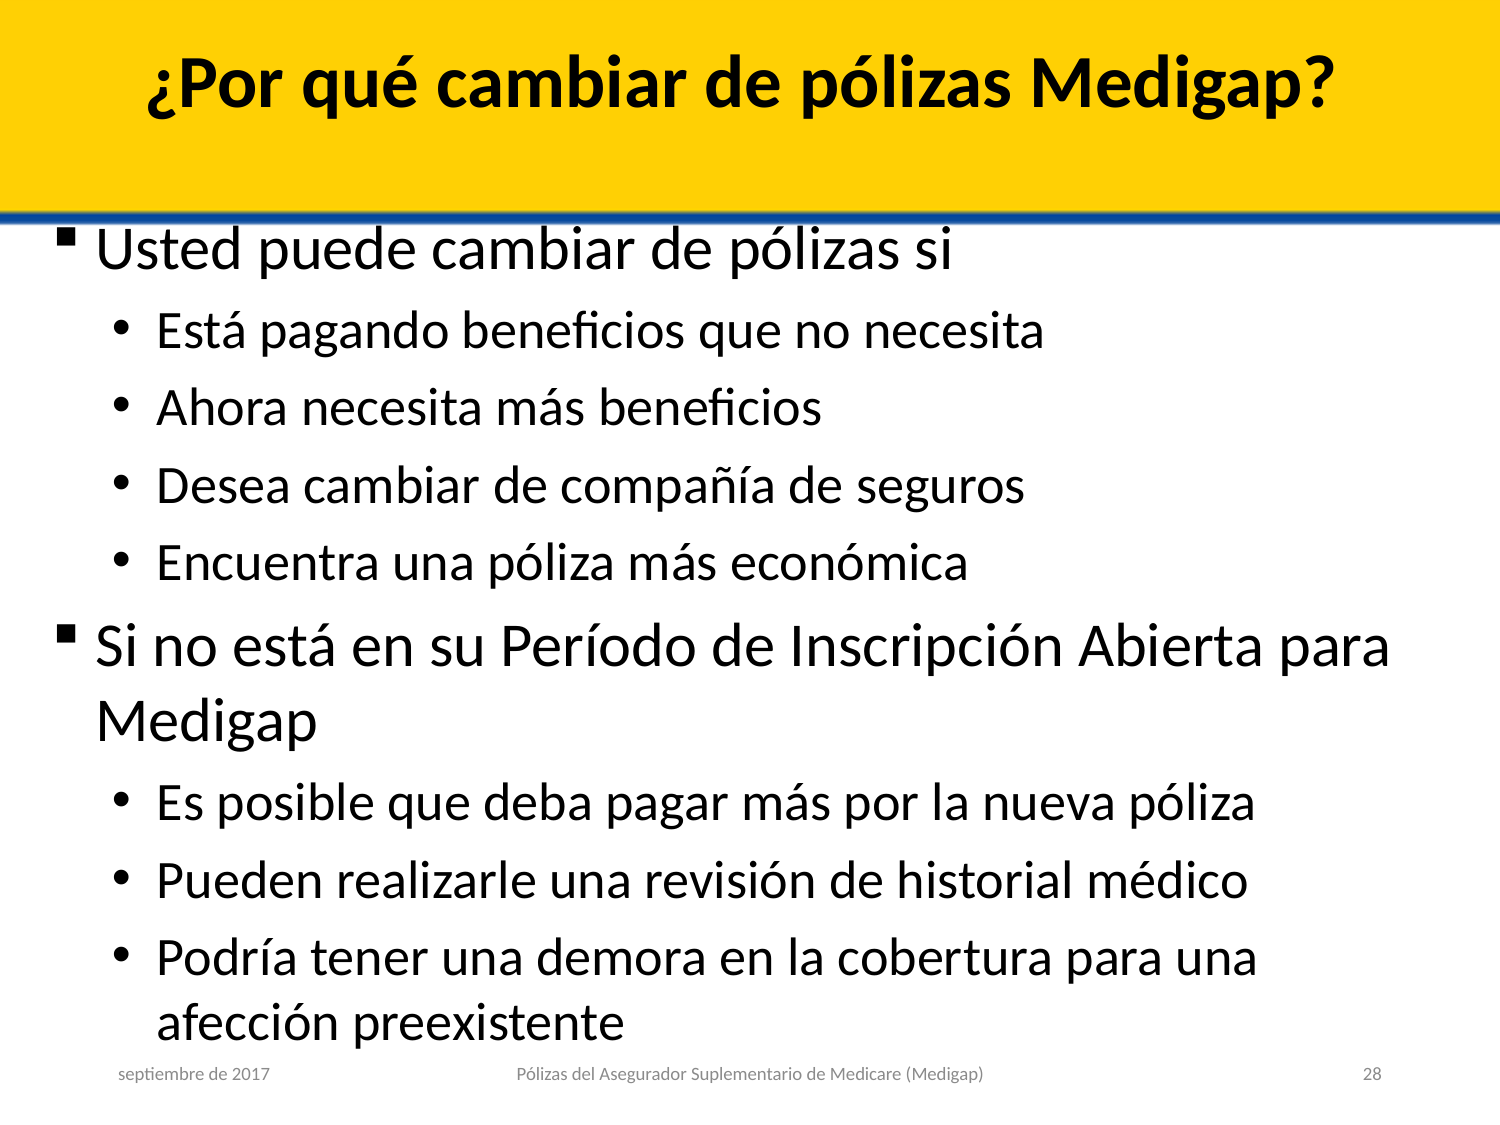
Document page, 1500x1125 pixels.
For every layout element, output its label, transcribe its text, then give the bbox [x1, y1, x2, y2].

title ¿Por qué cambiar de pólizas Medigap? [103, 0, 1397, 167]
footer Pólizas del Asegurador Suplementario de Medicare (Medigap) [496, 1042, 1004, 1103]
slide_number septiembre de 2017 [103, 1042, 441, 1103]
list Usted puede cambiar de pólizas si Está pagando beneficios que no necesita Ahora necesita más beneficios Desea cambiar de compañía de seguros Encuentra una póliza más económica Si no está en su Período de Inscripción Abierta para Medigap Es posible que deba pagar más por la nueva póliza Pueden realizarle una revisión de historial médico Podría tener una demora en la cobertura para una afección preexistente [36, 199, 1440, 1066]
picture [0, 0, 1500, 1125]
slide_number 28 [1059, 1042, 1397, 1103]
